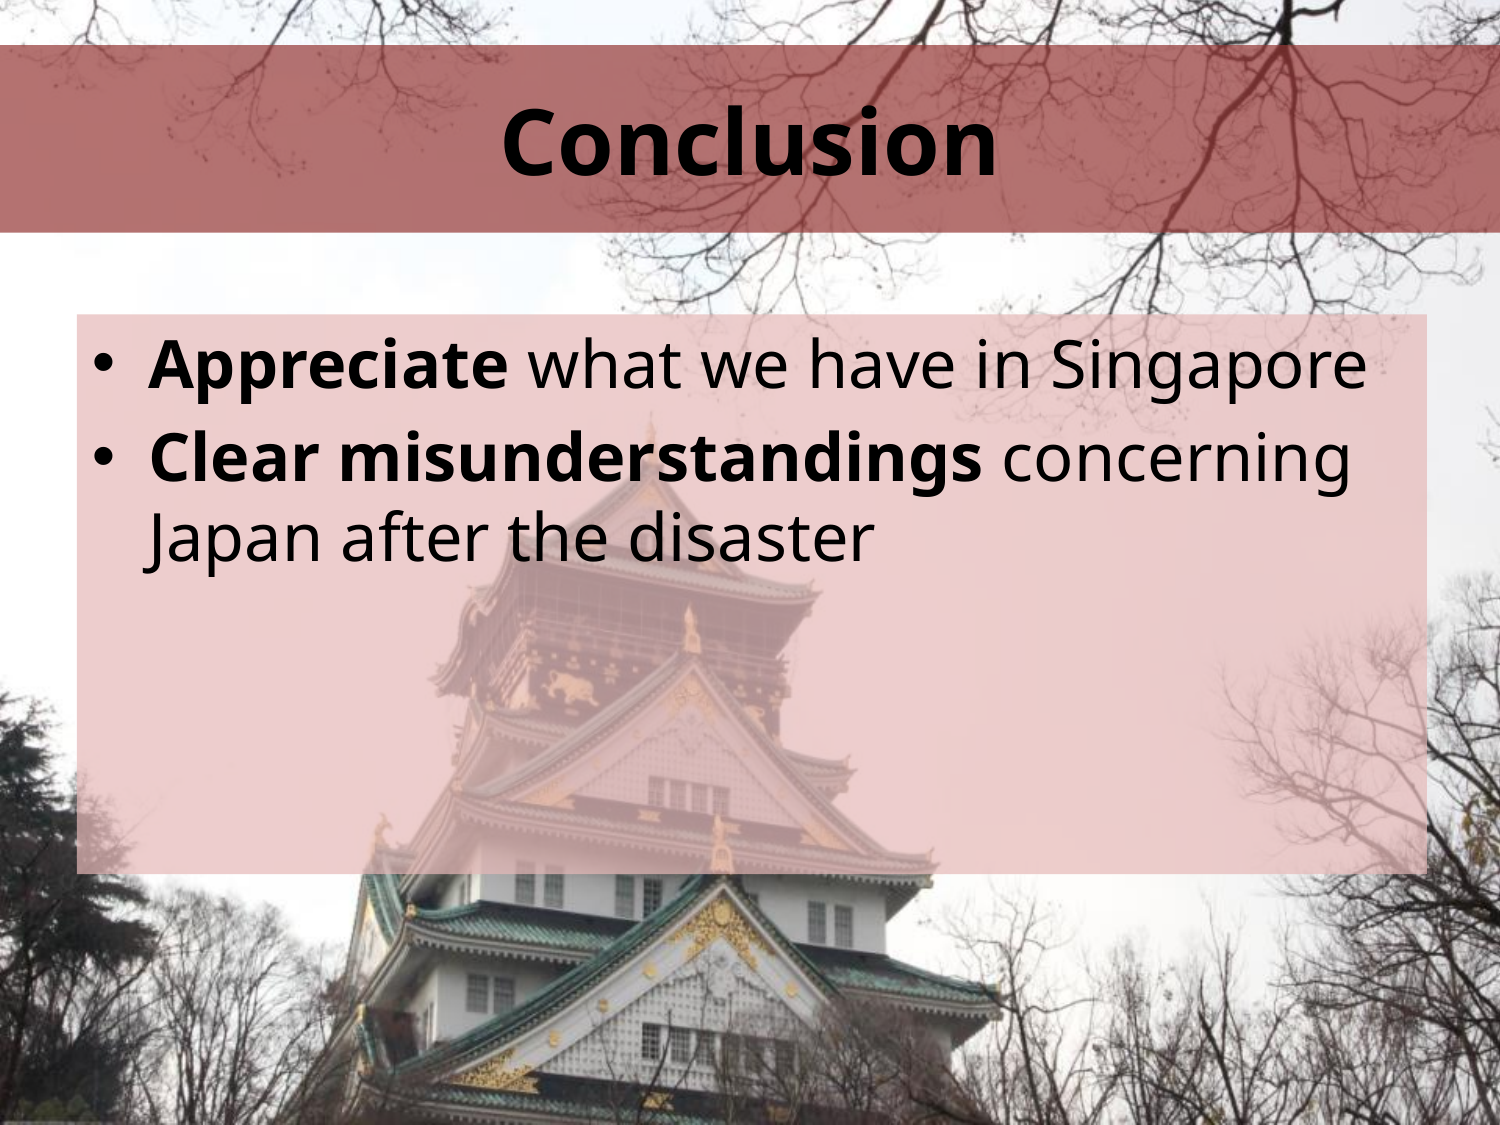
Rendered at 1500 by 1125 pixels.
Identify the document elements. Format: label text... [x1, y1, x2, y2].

picture [0, 233, 1500, 1125]
picture [0, 0, 1500, 44]
title Conclusion [0, 44, 1500, 233]
list Appreciate what we have in Singapore Clear misunderstandings concerning Japan after the disaster [76, 314, 1428, 875]
